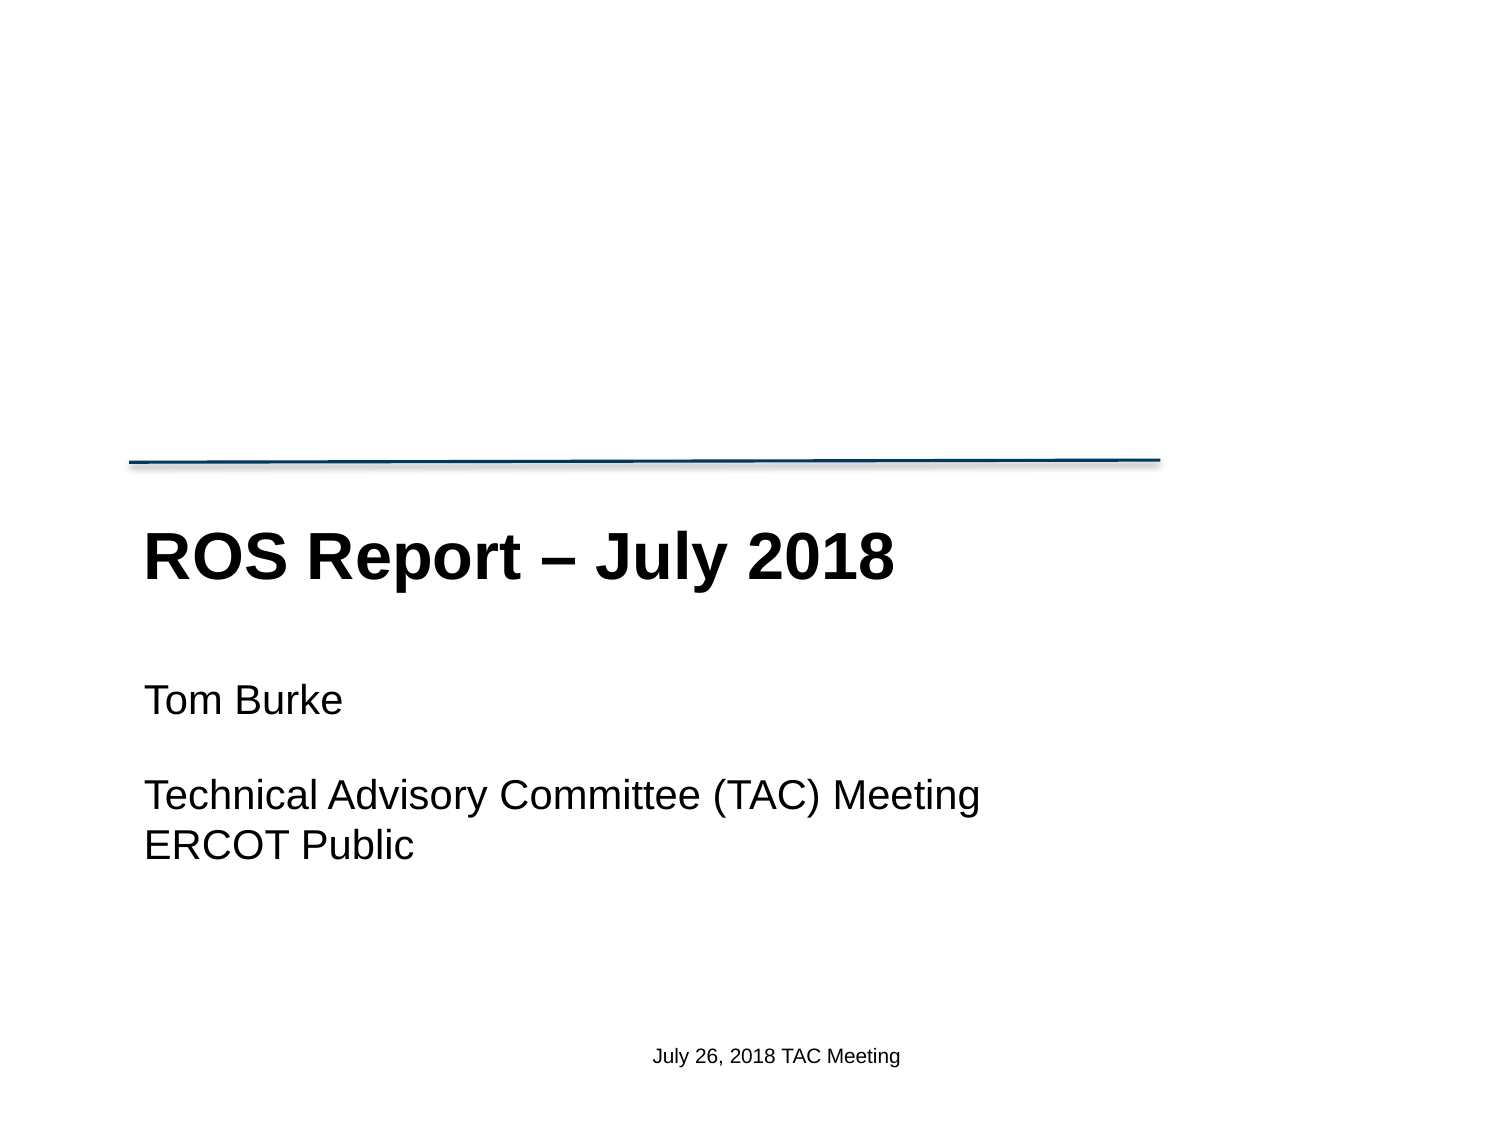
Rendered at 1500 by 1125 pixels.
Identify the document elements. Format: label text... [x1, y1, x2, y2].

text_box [128, 459, 1367, 890]
footer July 26, 2018 TAC Meeting [99, 1025, 1453, 1085]
